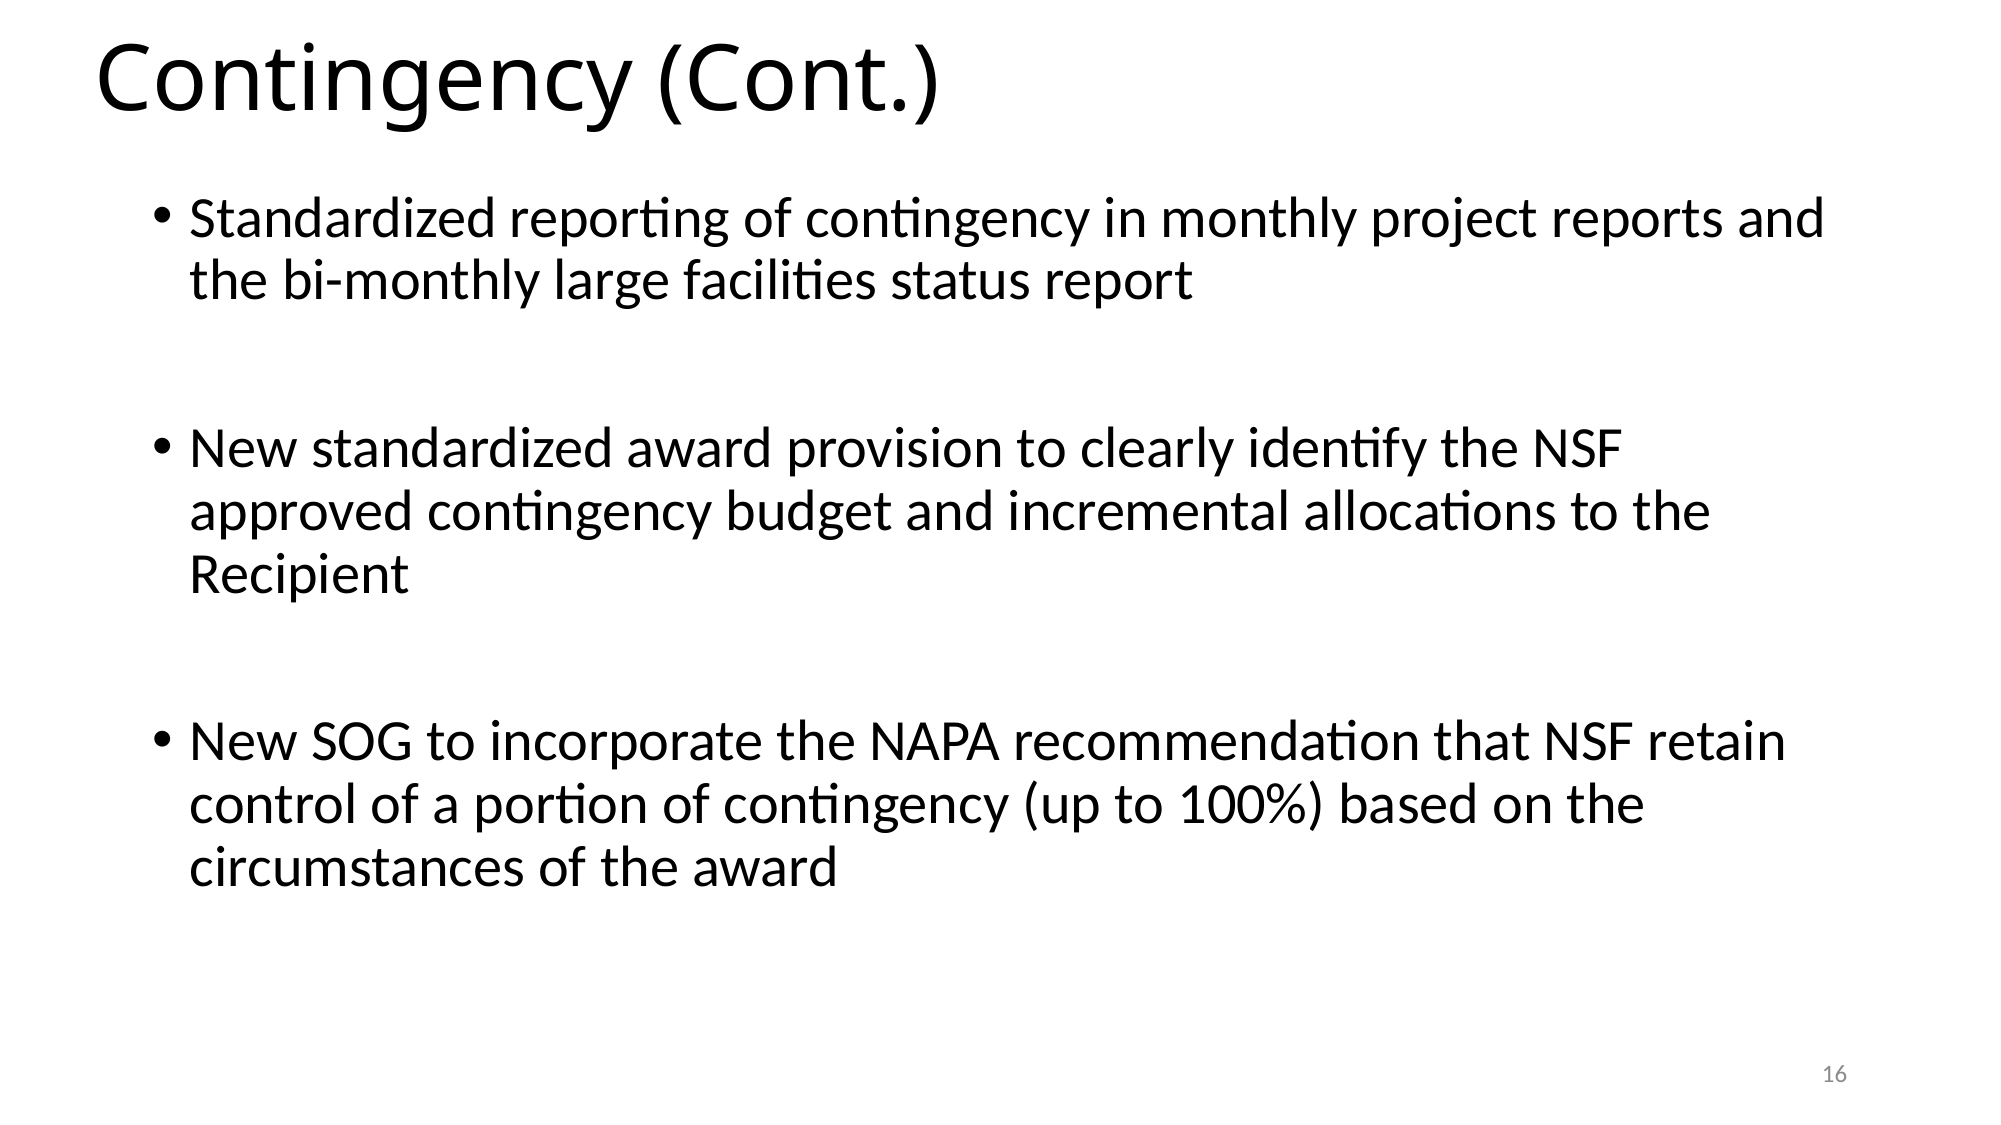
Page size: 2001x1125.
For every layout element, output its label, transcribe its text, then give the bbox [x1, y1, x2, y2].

list Standardized reporting of contingency in monthly project reports and the bi-monthly large facilities status report New standardized award provision to clearly identify the NSF approved contingency budget and incremental allocations to the Recipient New SOG to incorporate the NAPA recommendation that NSF retain control of a portion of contingency (up to 100%) based on the circumstances of the award [137, 179, 1863, 1125]
slide_number 16 [1412, 1042, 1863, 1103]
title Contingency (Cont.) [79, 0, 1805, 190]
